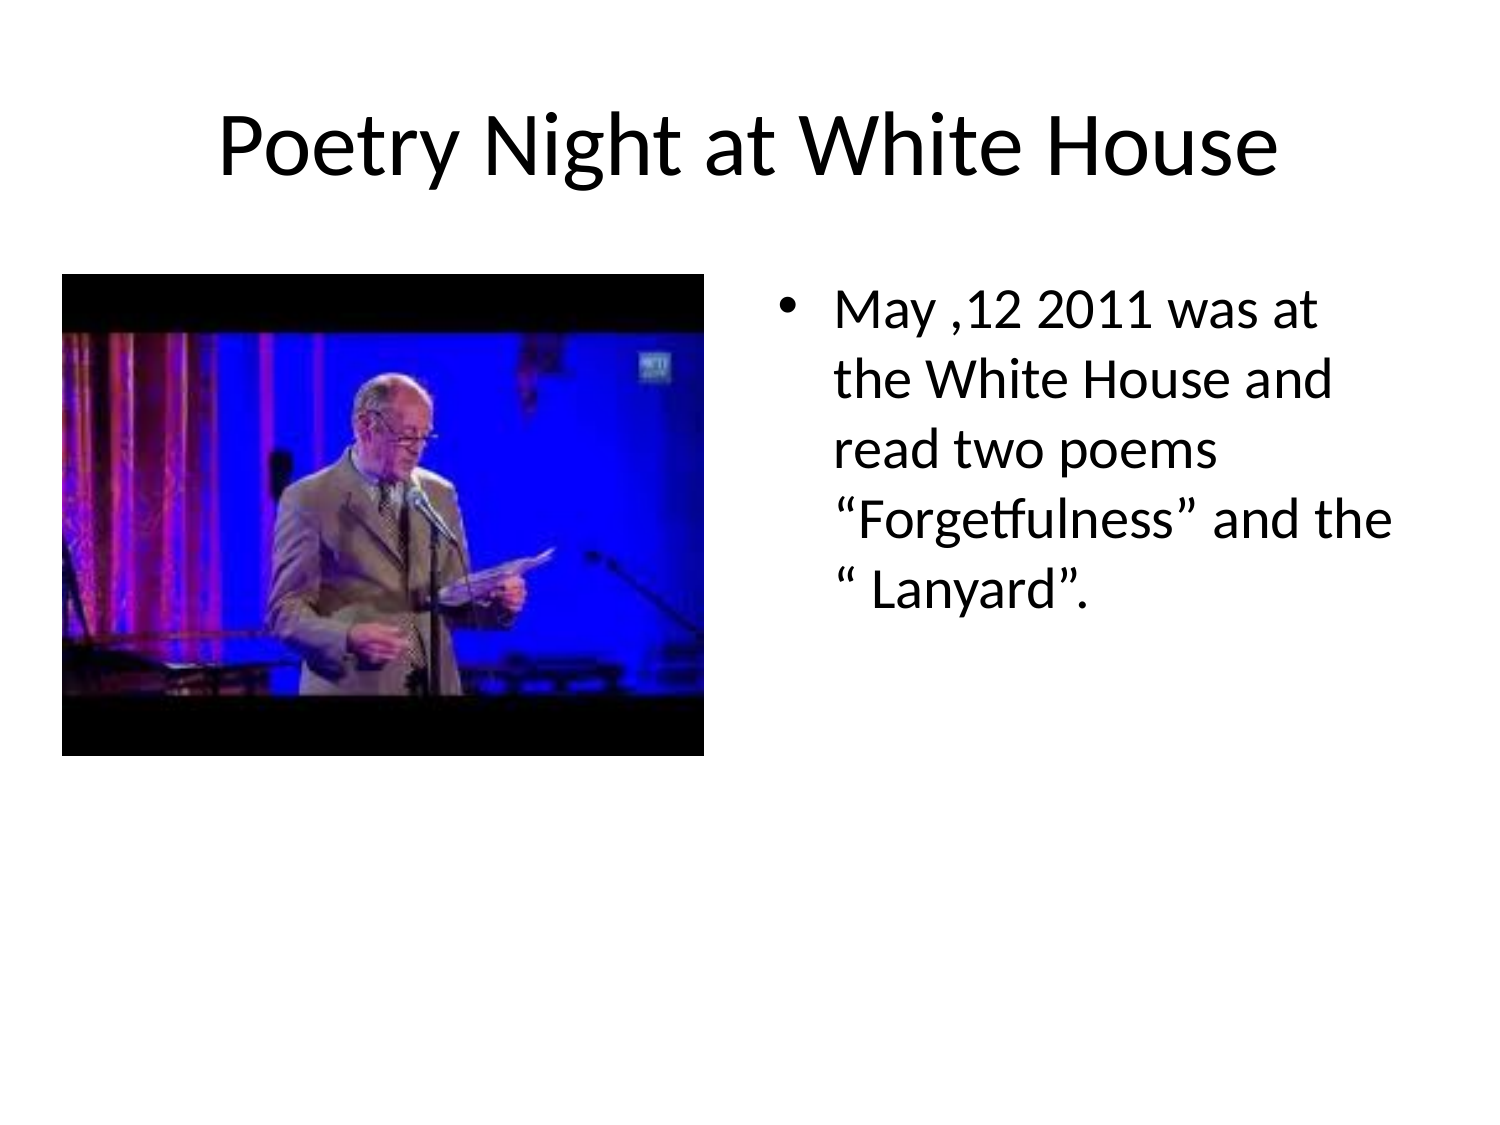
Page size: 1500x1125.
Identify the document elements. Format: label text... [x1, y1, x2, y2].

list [62, 274, 704, 756]
title Poetry Night at White House [75, 45, 1425, 233]
list May ,12 2011 was at the White House and read two poems “Forgetfulness” and the “ Lanyard”. [762, 262, 1425, 1005]
